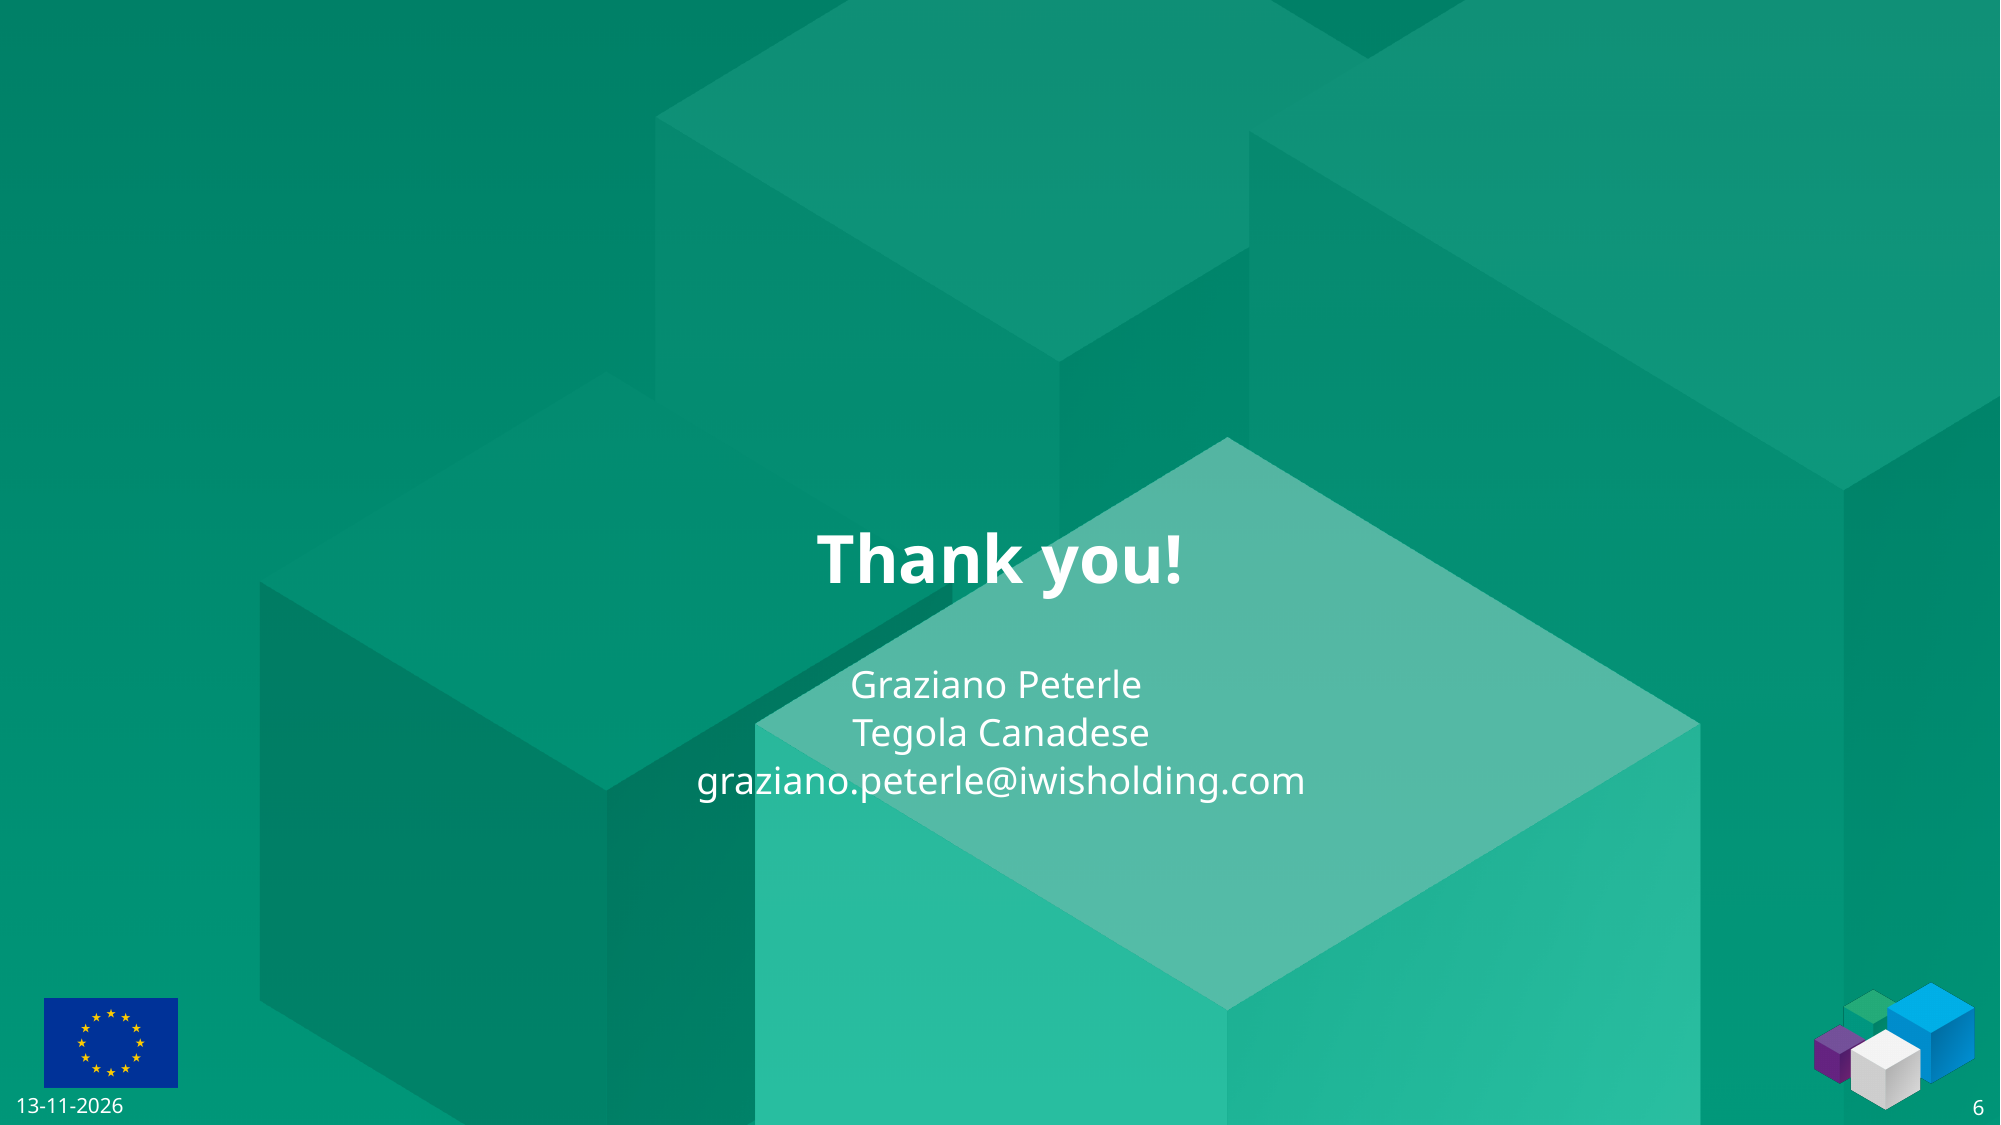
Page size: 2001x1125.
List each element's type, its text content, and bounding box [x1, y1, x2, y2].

list Graziano Peterle Tegola Canadese graziano.peterle@iwisholding.com [277, 606, 1725, 1011]
title Thank you! [277, 484, 1723, 604]
picture [0, 0, 2000, 1125]
